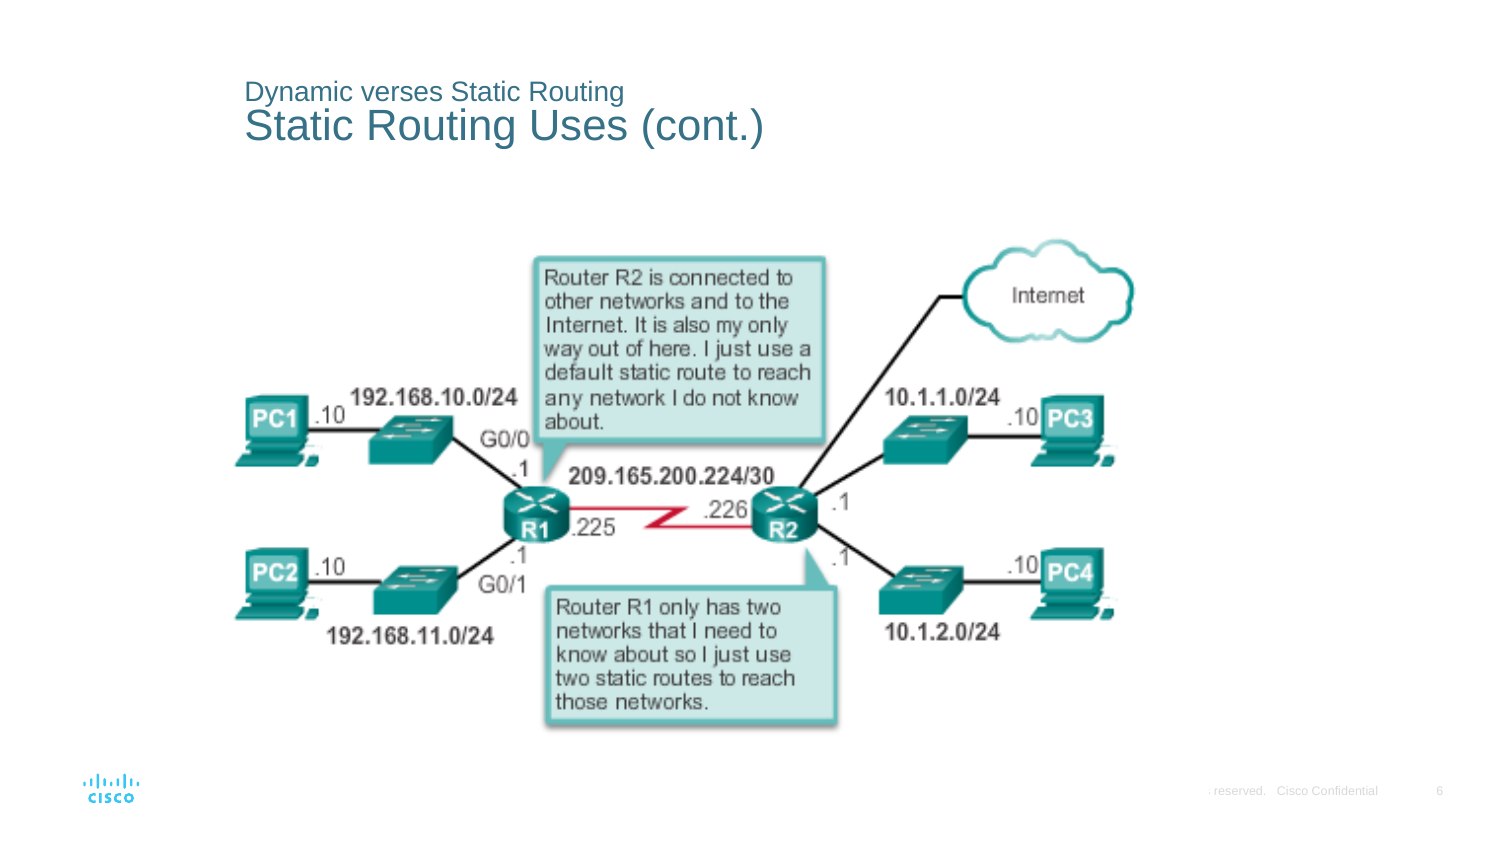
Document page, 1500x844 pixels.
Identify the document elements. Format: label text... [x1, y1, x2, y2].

picture [183, 182, 1210, 838]
title Dynamic verses Static Routing Static Routing Uses (cont.) [229, 60, 1270, 168]
